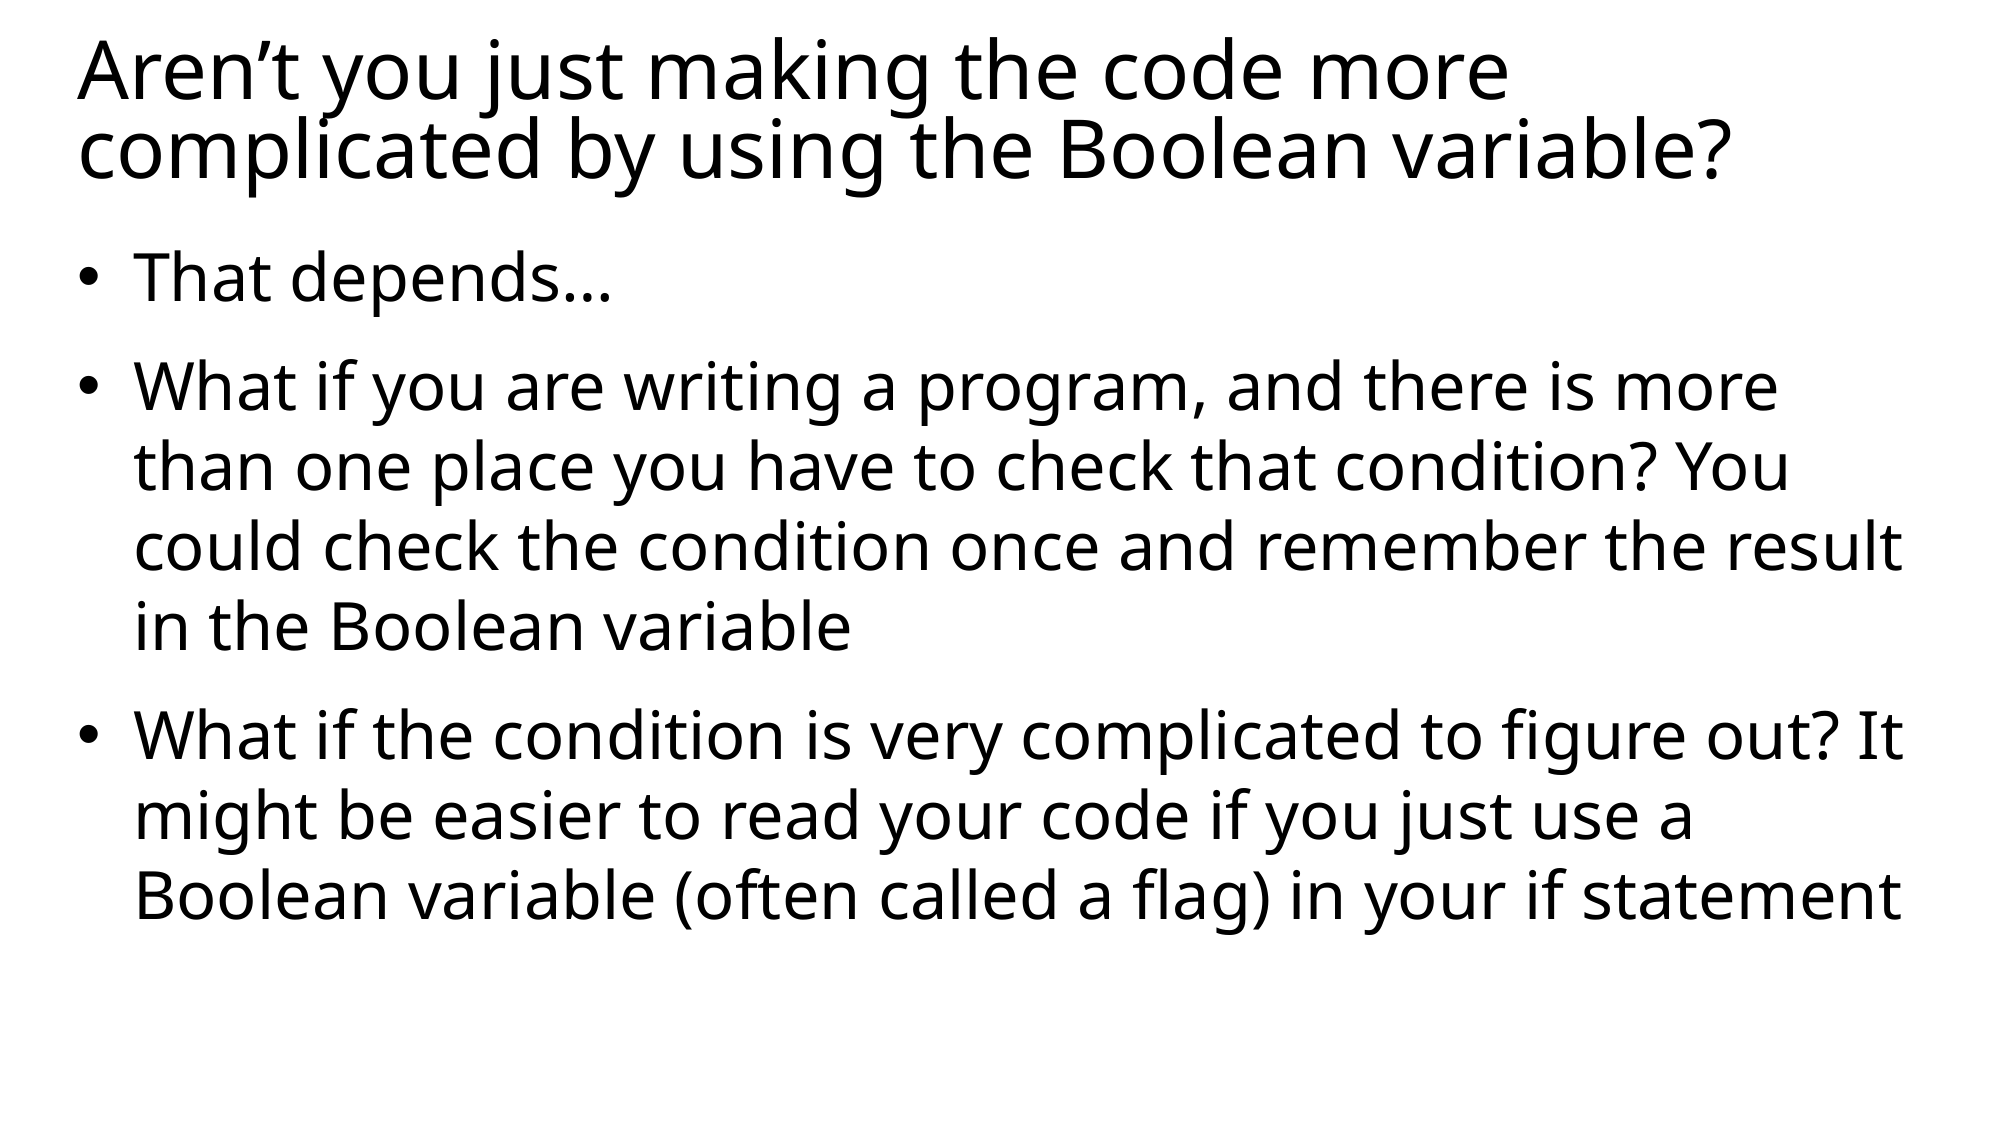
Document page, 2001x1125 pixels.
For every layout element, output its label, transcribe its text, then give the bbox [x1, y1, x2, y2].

list That depends… What if you are writing a program, and there is more than one place you have to check that condition? You could check the condition once and remember the result in the Boolean variable What if the condition is very complicated to figure out? It might be easier to read your code if you just use a Boolean variable (often called a flag) in your if statement [62, 227, 1953, 1096]
title Aren’t you just making the code more complicated by using the Boolean variable? [62, 29, 1953, 205]
